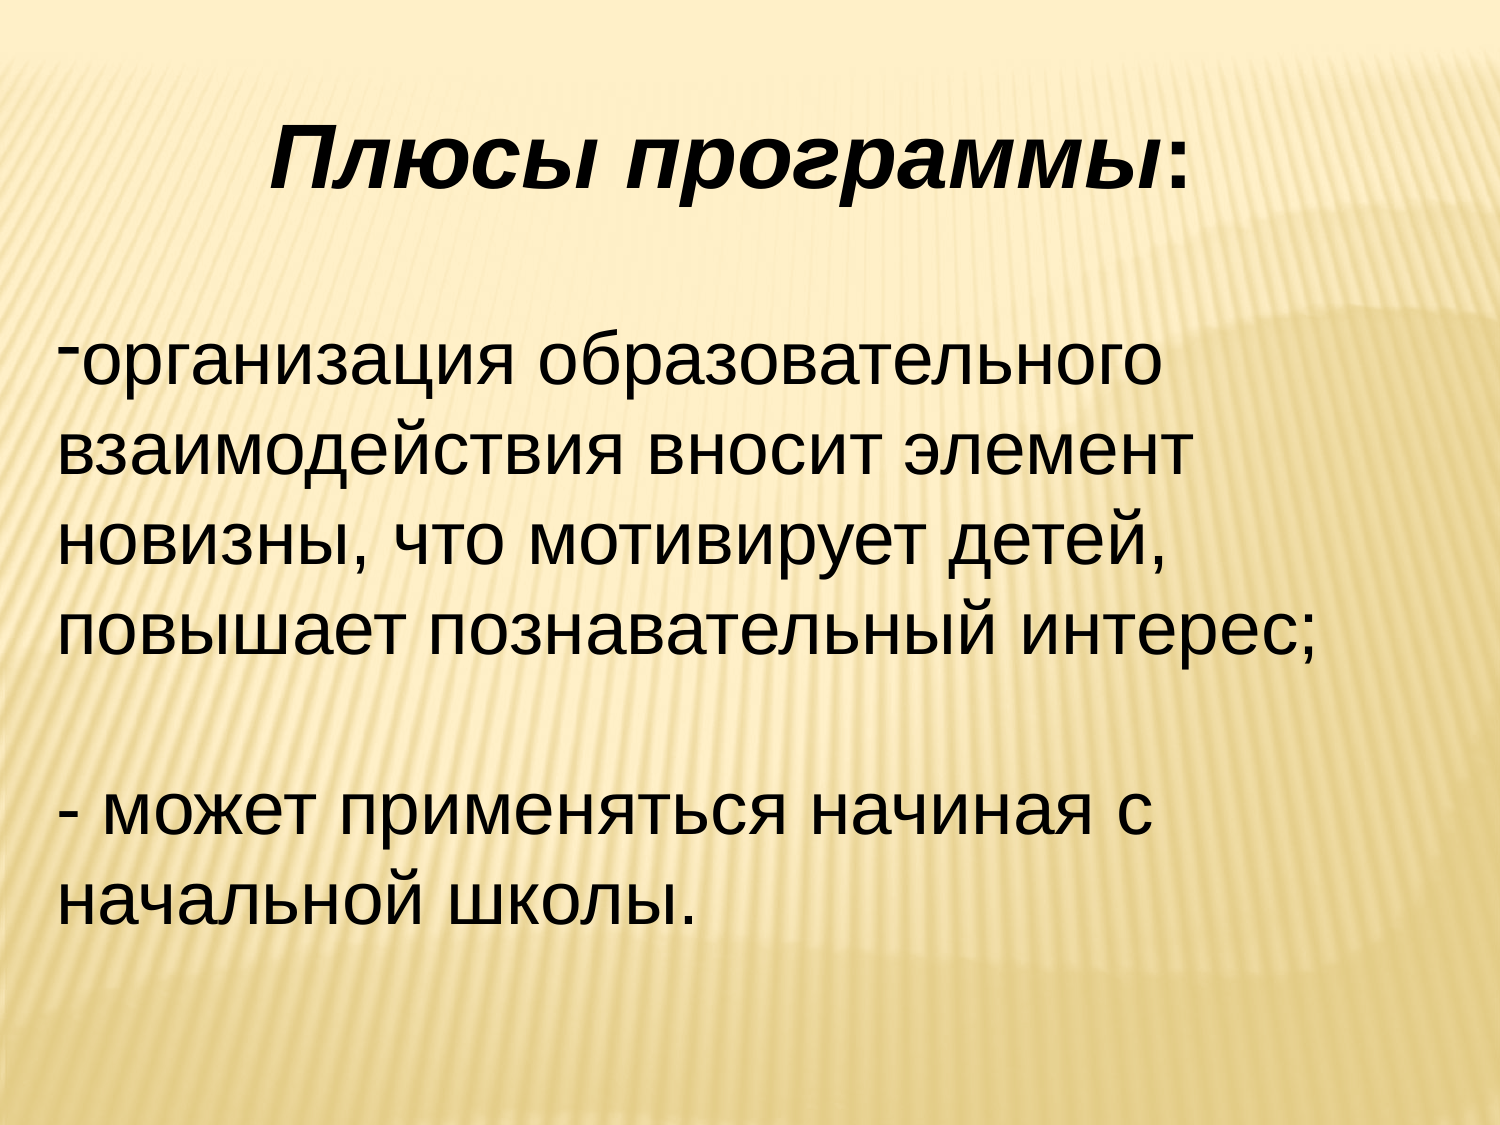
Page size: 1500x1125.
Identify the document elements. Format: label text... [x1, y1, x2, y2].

text_box организация образовательного взаимодействия вносит элемент новизны, что мотивирует детей, повышает познавательный интерес; - может применяться начиная с начальной школы. [41, 302, 1436, 948]
text_box Плюсы программы: [254, 89, 1209, 215]
